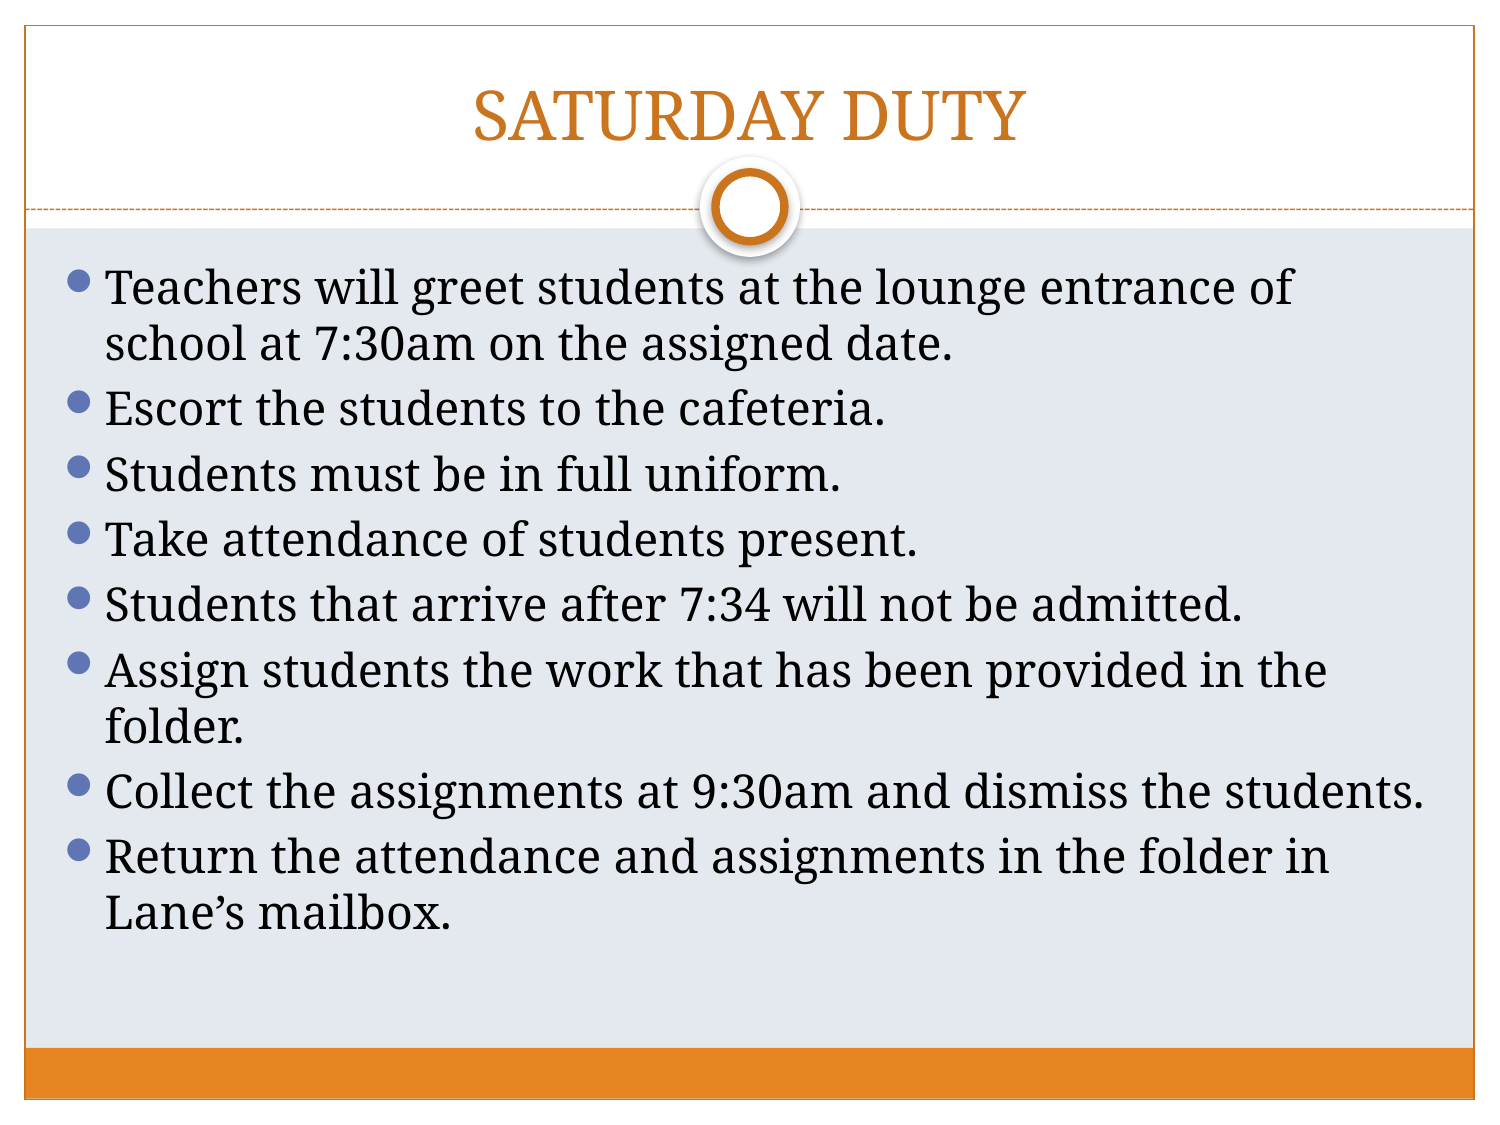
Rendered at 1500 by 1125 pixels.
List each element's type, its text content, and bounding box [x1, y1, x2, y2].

list Teachers will greet students at the lounge entrance of school at 7:30am on the assigned date. Escort the students to the cafeteria. Students must be in full uniform. Take attendance of students present. Students that arrive after 7:34 will not be admitted. Assign students the work that has been provided in the folder. Collect the assignments at 9:30am and dismiss the students. Return the attendance and assignments in the folder in Lane’s mailbox. [49, 250, 1445, 1001]
title SATURDAY DUTY [49, 37, 1450, 162]
